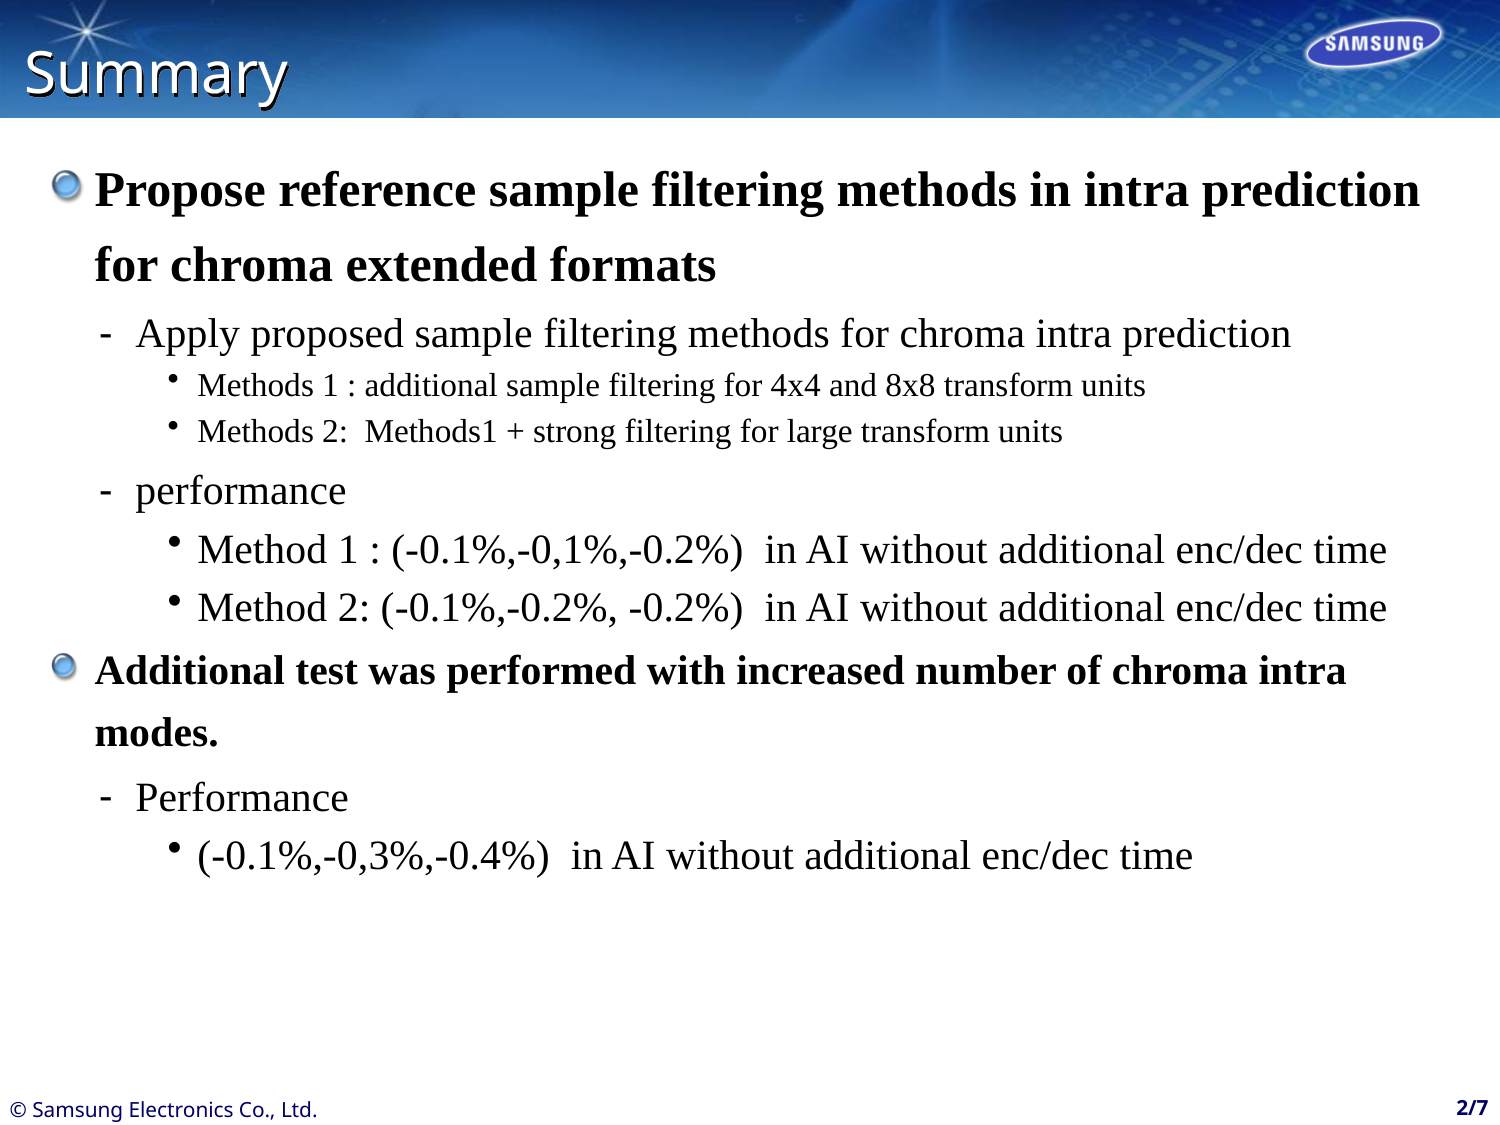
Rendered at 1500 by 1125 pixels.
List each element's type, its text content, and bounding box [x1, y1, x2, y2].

list Propose reference sample filtering methods in intra prediction for chroma extended formats Apply proposed sample filtering methods for chroma intra prediction Methods 1 : additional sample filtering for 4x4 and 8x8 transform units Methods 2: Methods1 + strong filtering for large transform units performance Method 1 : (-0.1%,-0,1%,-0.2%) in AI without additional enc/dec time Method 2: (-0.1%,-0.2%, -0.2%) in AI without additional enc/dec time Additional test was performed with increased number of chroma intra modes. Performance (-0.1%,-0,3%,-0.4%) in AI without additional enc/dec time [35, 134, 1462, 1049]
picture [50, 169, 85, 205]
picture [0, 0, 1500, 118]
picture [50, 652, 79, 683]
title Summary [9, 40, 1117, 114]
